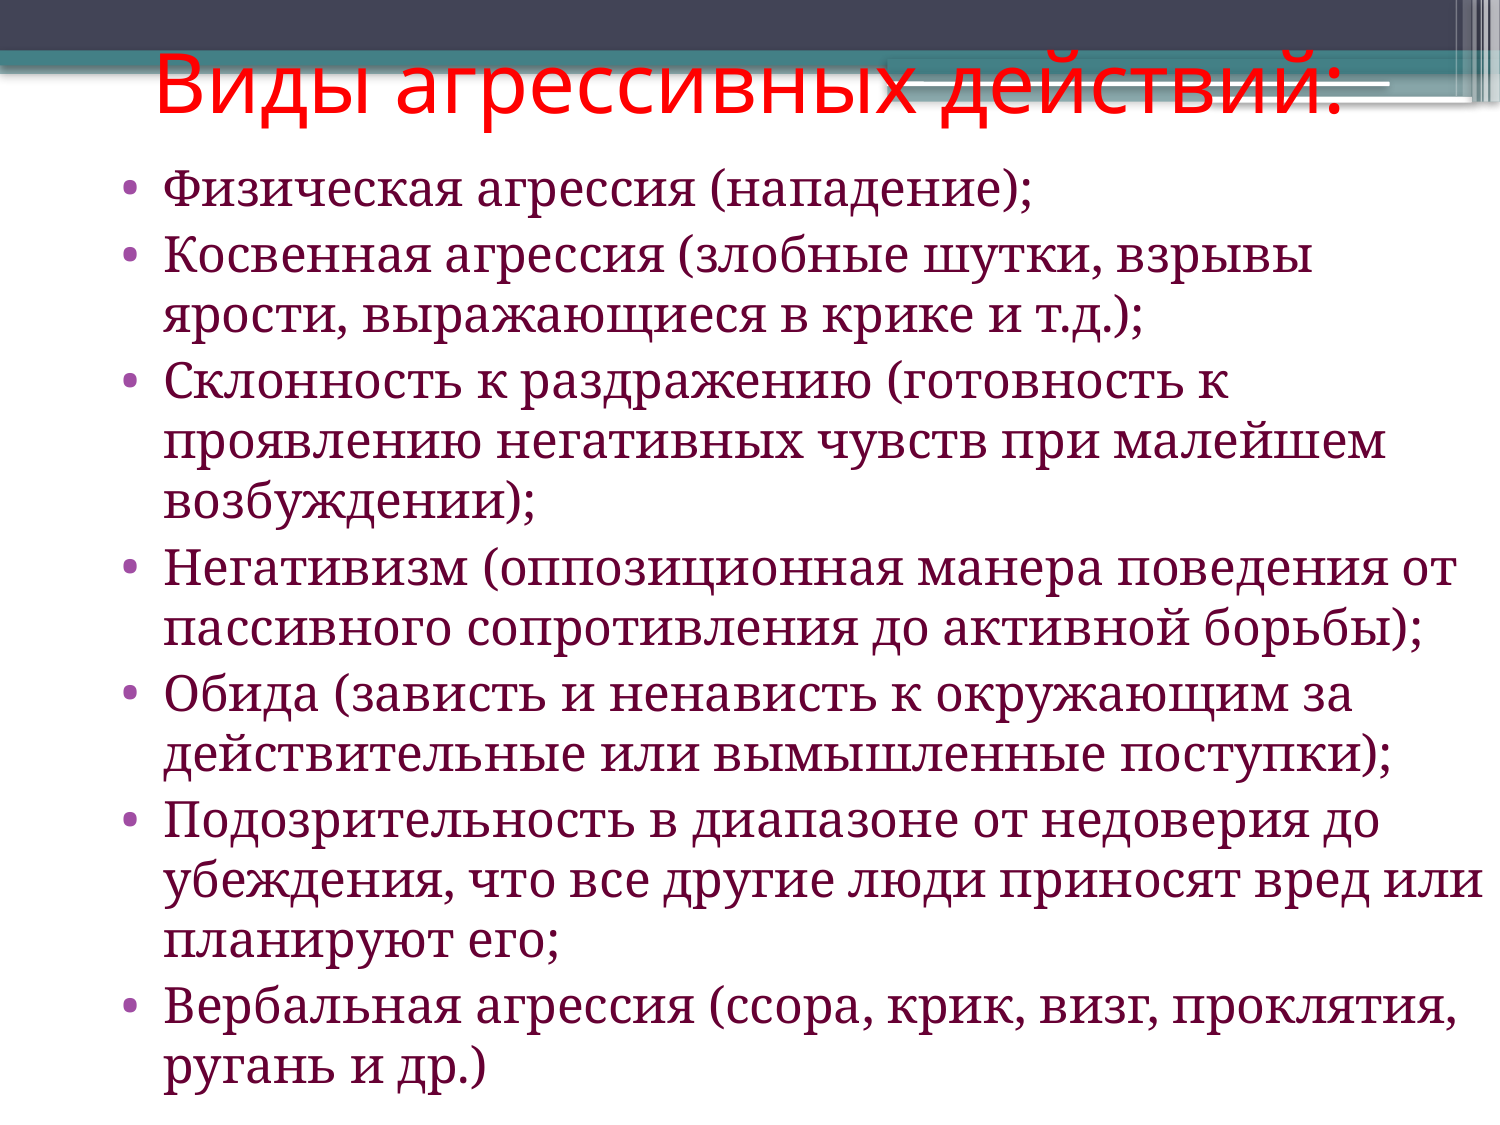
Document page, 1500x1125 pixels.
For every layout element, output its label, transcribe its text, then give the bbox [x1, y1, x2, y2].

list Физическая агрессия (нападение); Косвенная агрессия (злобные шутки, взрывы ярости, выражающиеся в крике и т.д.); Склонность к раздражению (готовность к проявлению негативных чувств при малейшем возбуждении); Негативизм (оппозиционная манера поведения от пассивного сопротивления до активной борьбы); Обида (зависть и ненависть к окружающим за действительные или вымышленные поступки); Подозрительность в диапазоне от недоверия до убеждения, что все другие люди приносят вред или планируют его; Вербальная агрессия (ссора, крик, визг, проклятия, ругань и др.) [88, 148, 1500, 1125]
title Виды агрессивных действий: [0, 0, 1500, 161]
